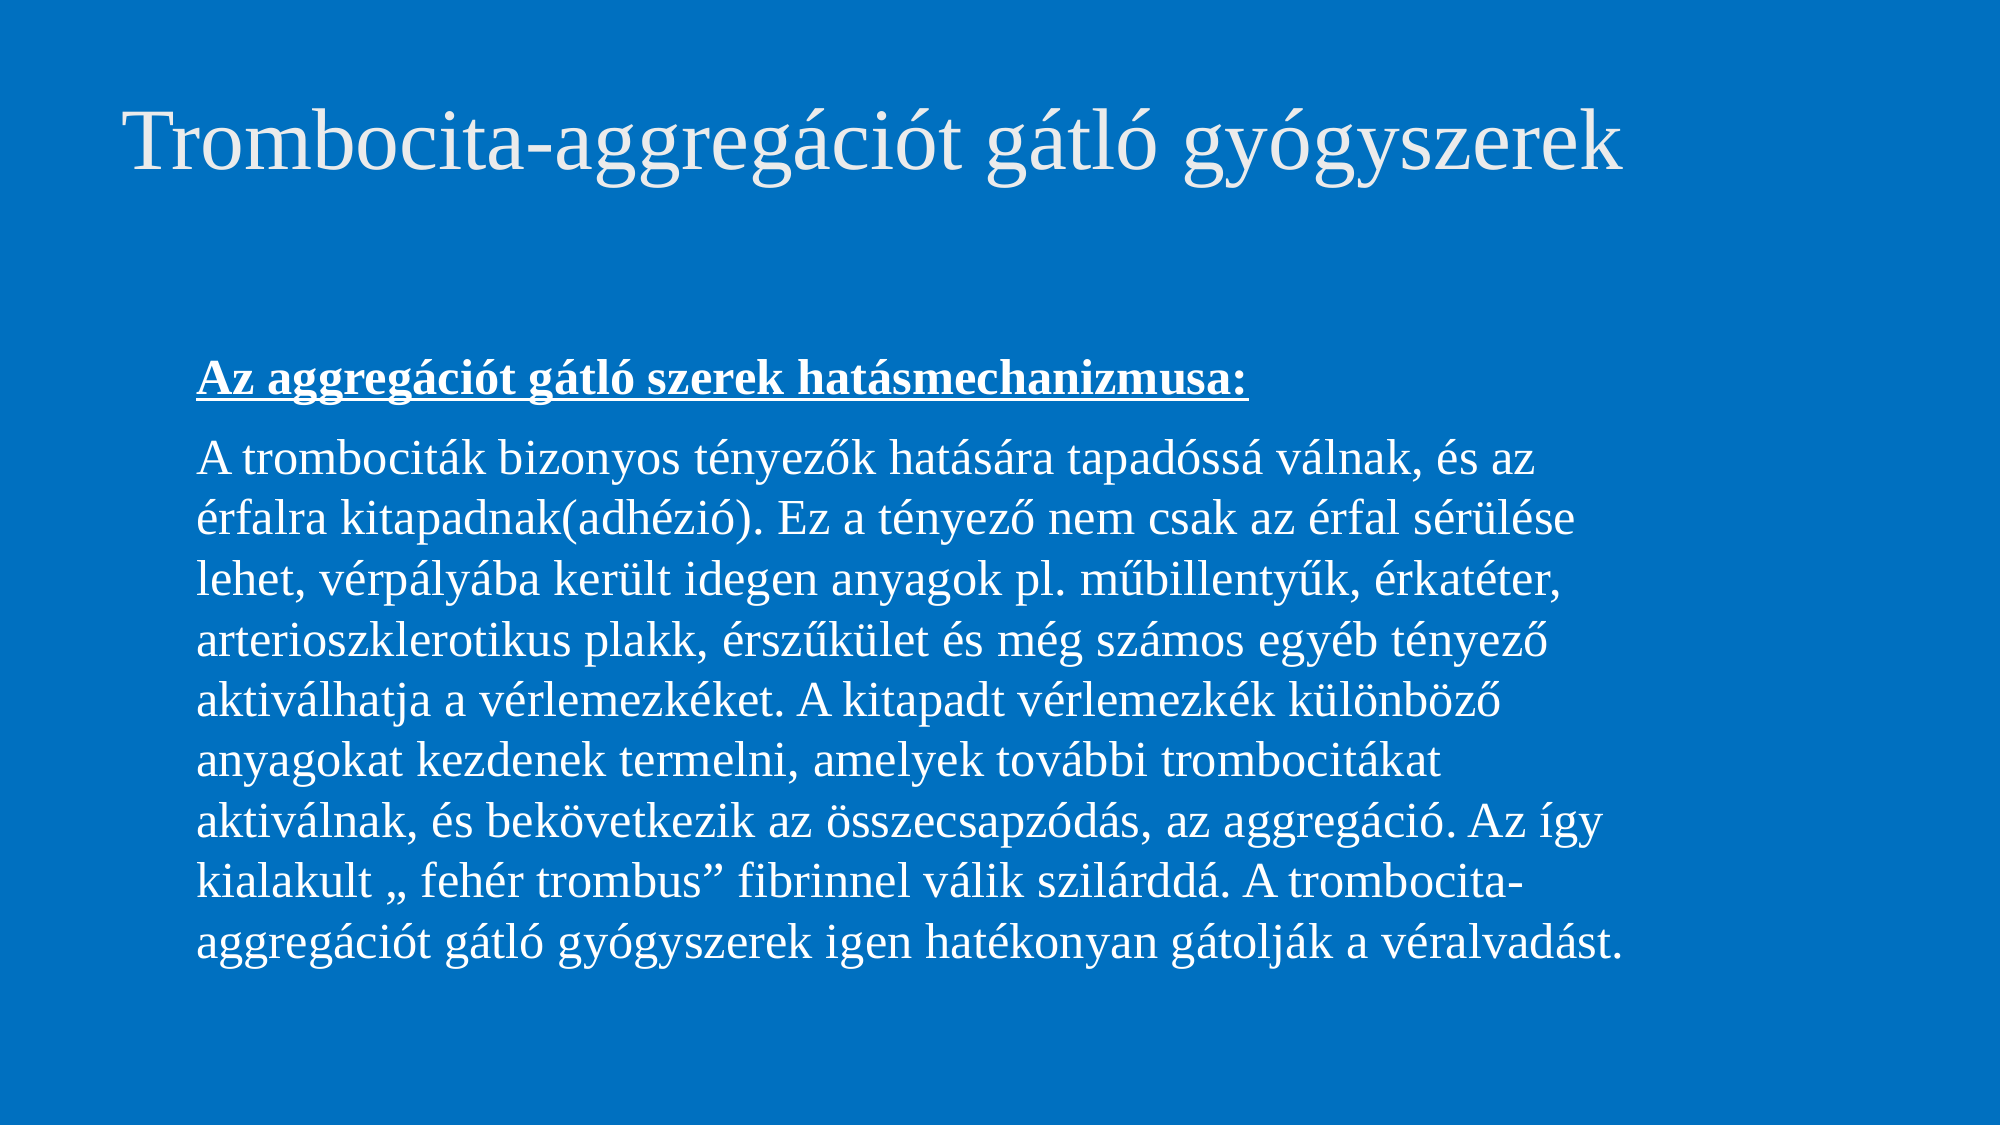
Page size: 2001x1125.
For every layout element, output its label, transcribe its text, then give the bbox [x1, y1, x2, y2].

title Trombocita-aggregációt gátló gyógyszerek [106, 74, 1649, 304]
list Az aggregációt gátló szerek hatásmechanizmusa: A trombociták bizonyos tényezők hatására tapadóssá válnak, és az érfalra kitapadnak(adhézió). Ez a tényező nem csak az érfal sérülése lehet, vérpályába került idegen anyagok pl. műbillentyűk, érkatéter, arterioszklerotikus plakk, érszűkület és még számos egyéb tényező aktiválhatja a vérlemezkéket. A kitapadt vérlemezkék különböző anyagokat kezdenek termelni, amelyek további trombocitákat aktiválnak, és bekövetkezik az összecsapzódás, az aggregáció. Az így kialakult „ fehér trombus” fibrinnel válik szilárddá. A trombocita-aggregációt gátló gyógyszerek igen hatékonyan gátolják a véralvadást. [181, 336, 1649, 1025]
